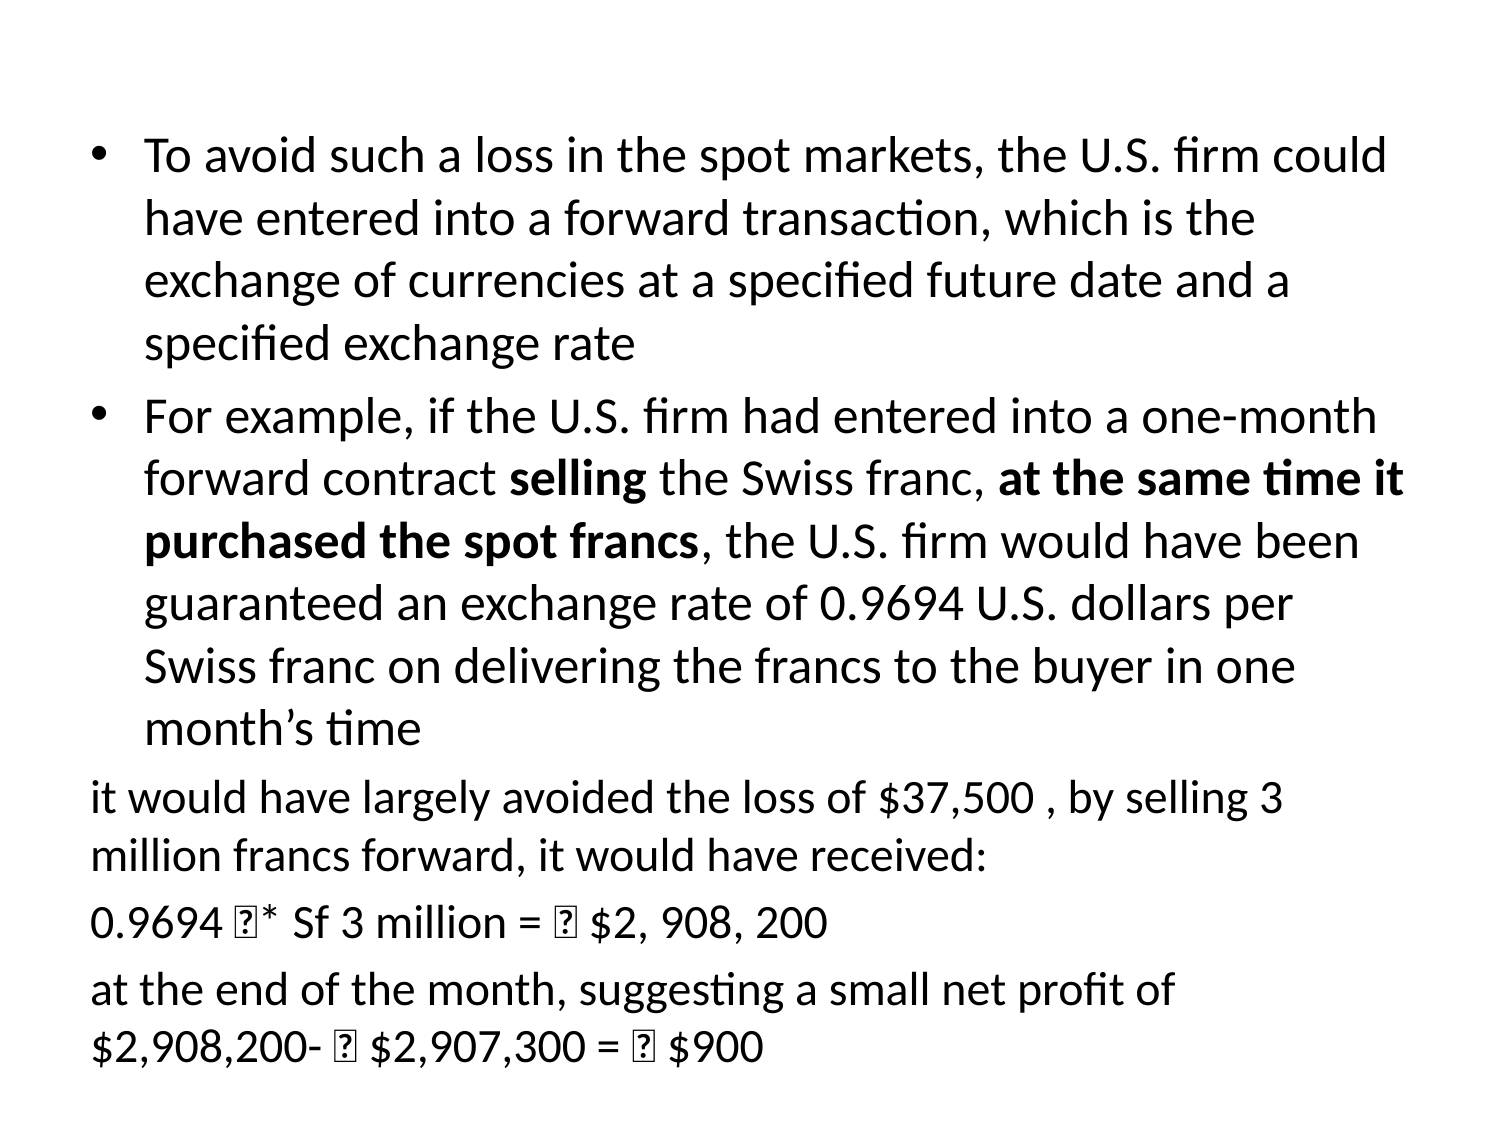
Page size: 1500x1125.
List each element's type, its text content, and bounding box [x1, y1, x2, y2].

list To avoid such a loss in the spot markets, the U.S. firm could have entered into a forward transaction, which is the exchange of currencies at a specified future date and a specified exchange rate For example, if the U.S. firm had entered into a one-month forward contract selling the Swiss franc, at the same time it purchased the spot francs, the U.S. firm would have been guaranteed an exchange rate of 0.9694 U.S. dollars per Swiss franc on delivering the francs to the buyer in one month’s time it would have largely avoided the loss of $37,500 , by selling 3 million francs forward, it would have received: 0.9694 􏰂* Sf 3 million = 􏰀 $2, 908, 200 at the end of the month, suggesting a small net profit of $2,908,200- 􏰁 $2,907,300 = 􏰀 $900 [75, 113, 1425, 1083]
